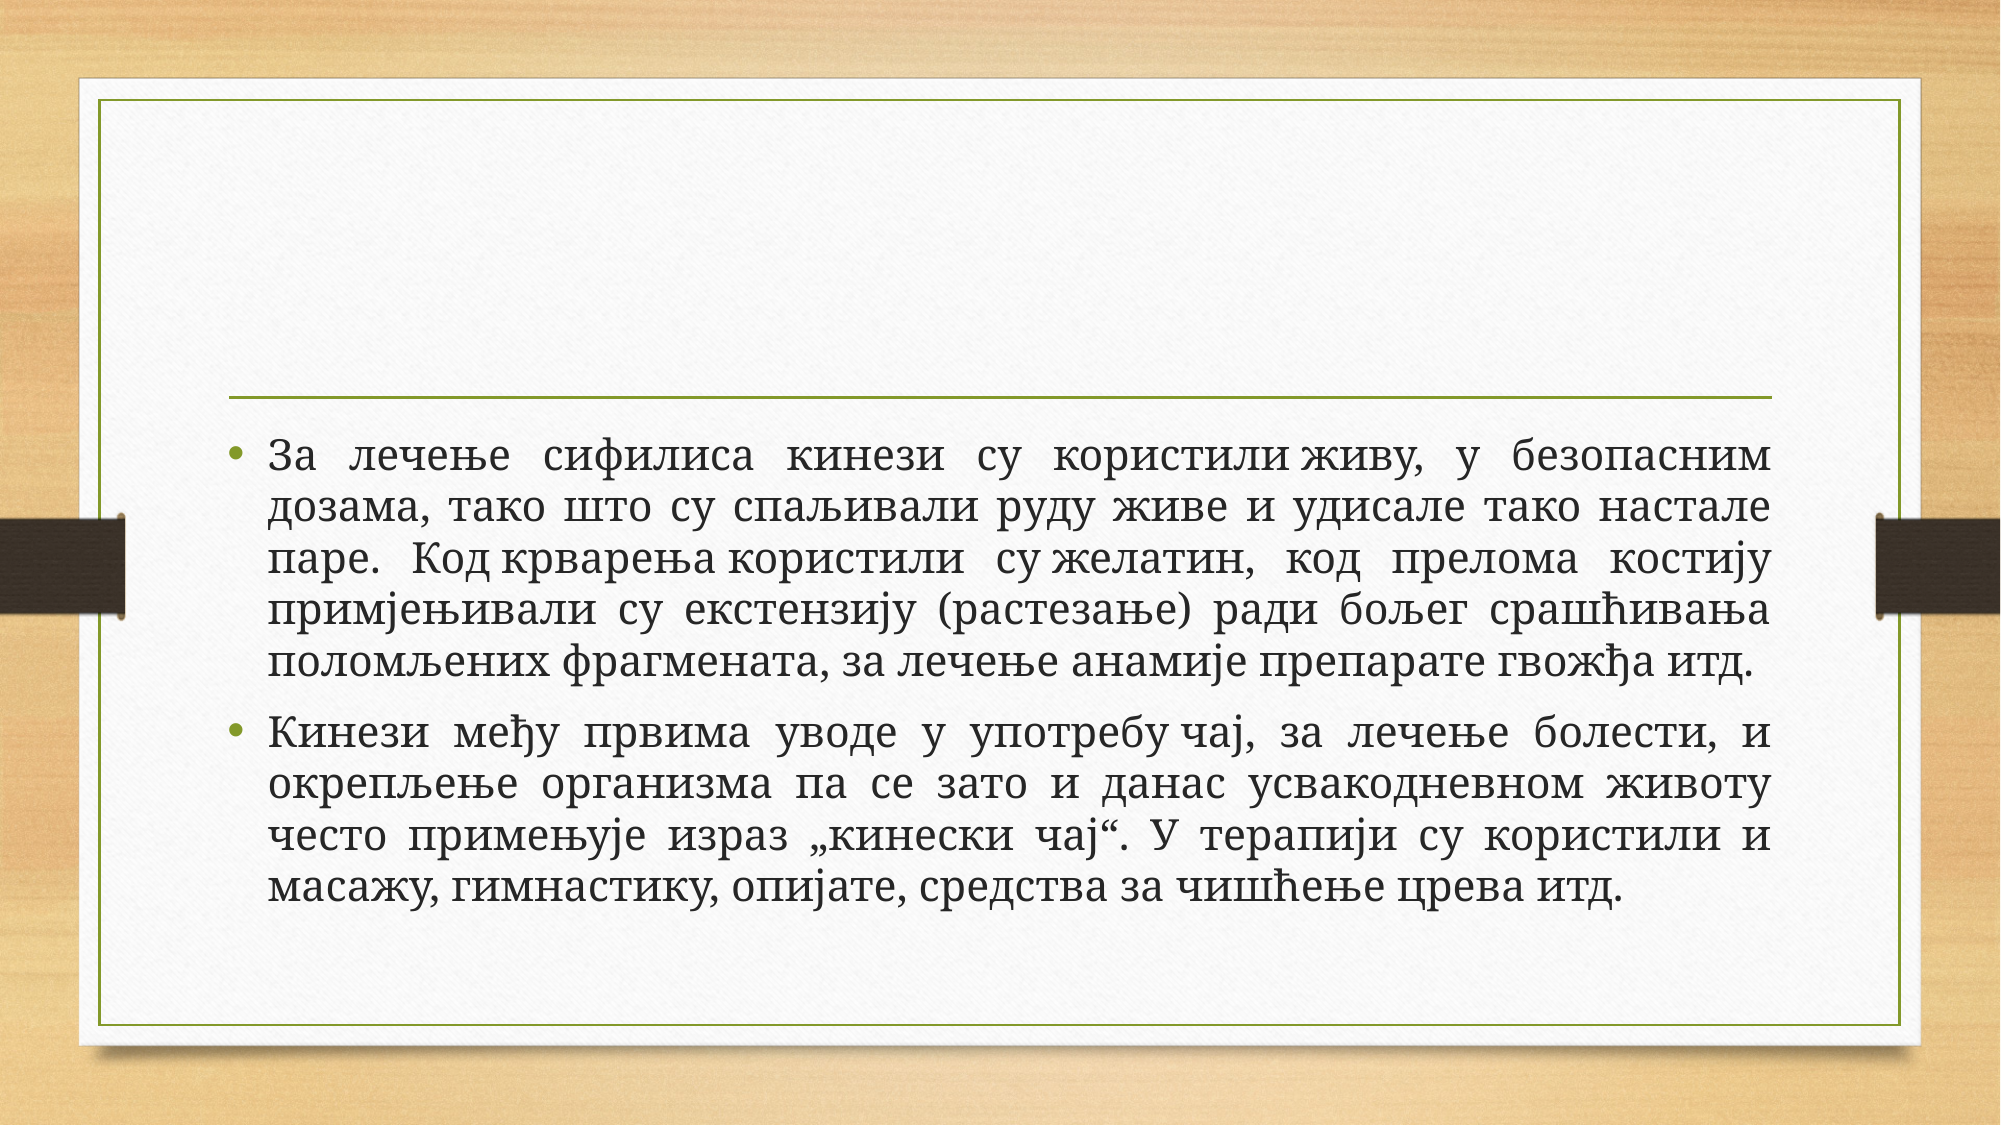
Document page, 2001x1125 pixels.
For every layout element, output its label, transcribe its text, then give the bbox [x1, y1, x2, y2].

picture [0, 0, 2001, 1125]
list За лечење сифилиса кинези су користили живу, у безопасним дозама, тако што су спаљивали руду живе и удисале тако настале паре. Код крварења користили су желатин, код прелома костију примјењивали су екстензију (растезање) ради бољег срашћивања поломљених фрагмената, за лечење анамије препарате гвожђа итд. Кинези међу првима уводе у употребу чај, за лечење болести, и окрепљење организма па се зато и данас усвакодневном животу често примењује израз „кинески чај“. У терапији су користили и масажу, гимнастику, опијате, средства за чишћење црева итд. [212, 419, 1788, 964]
